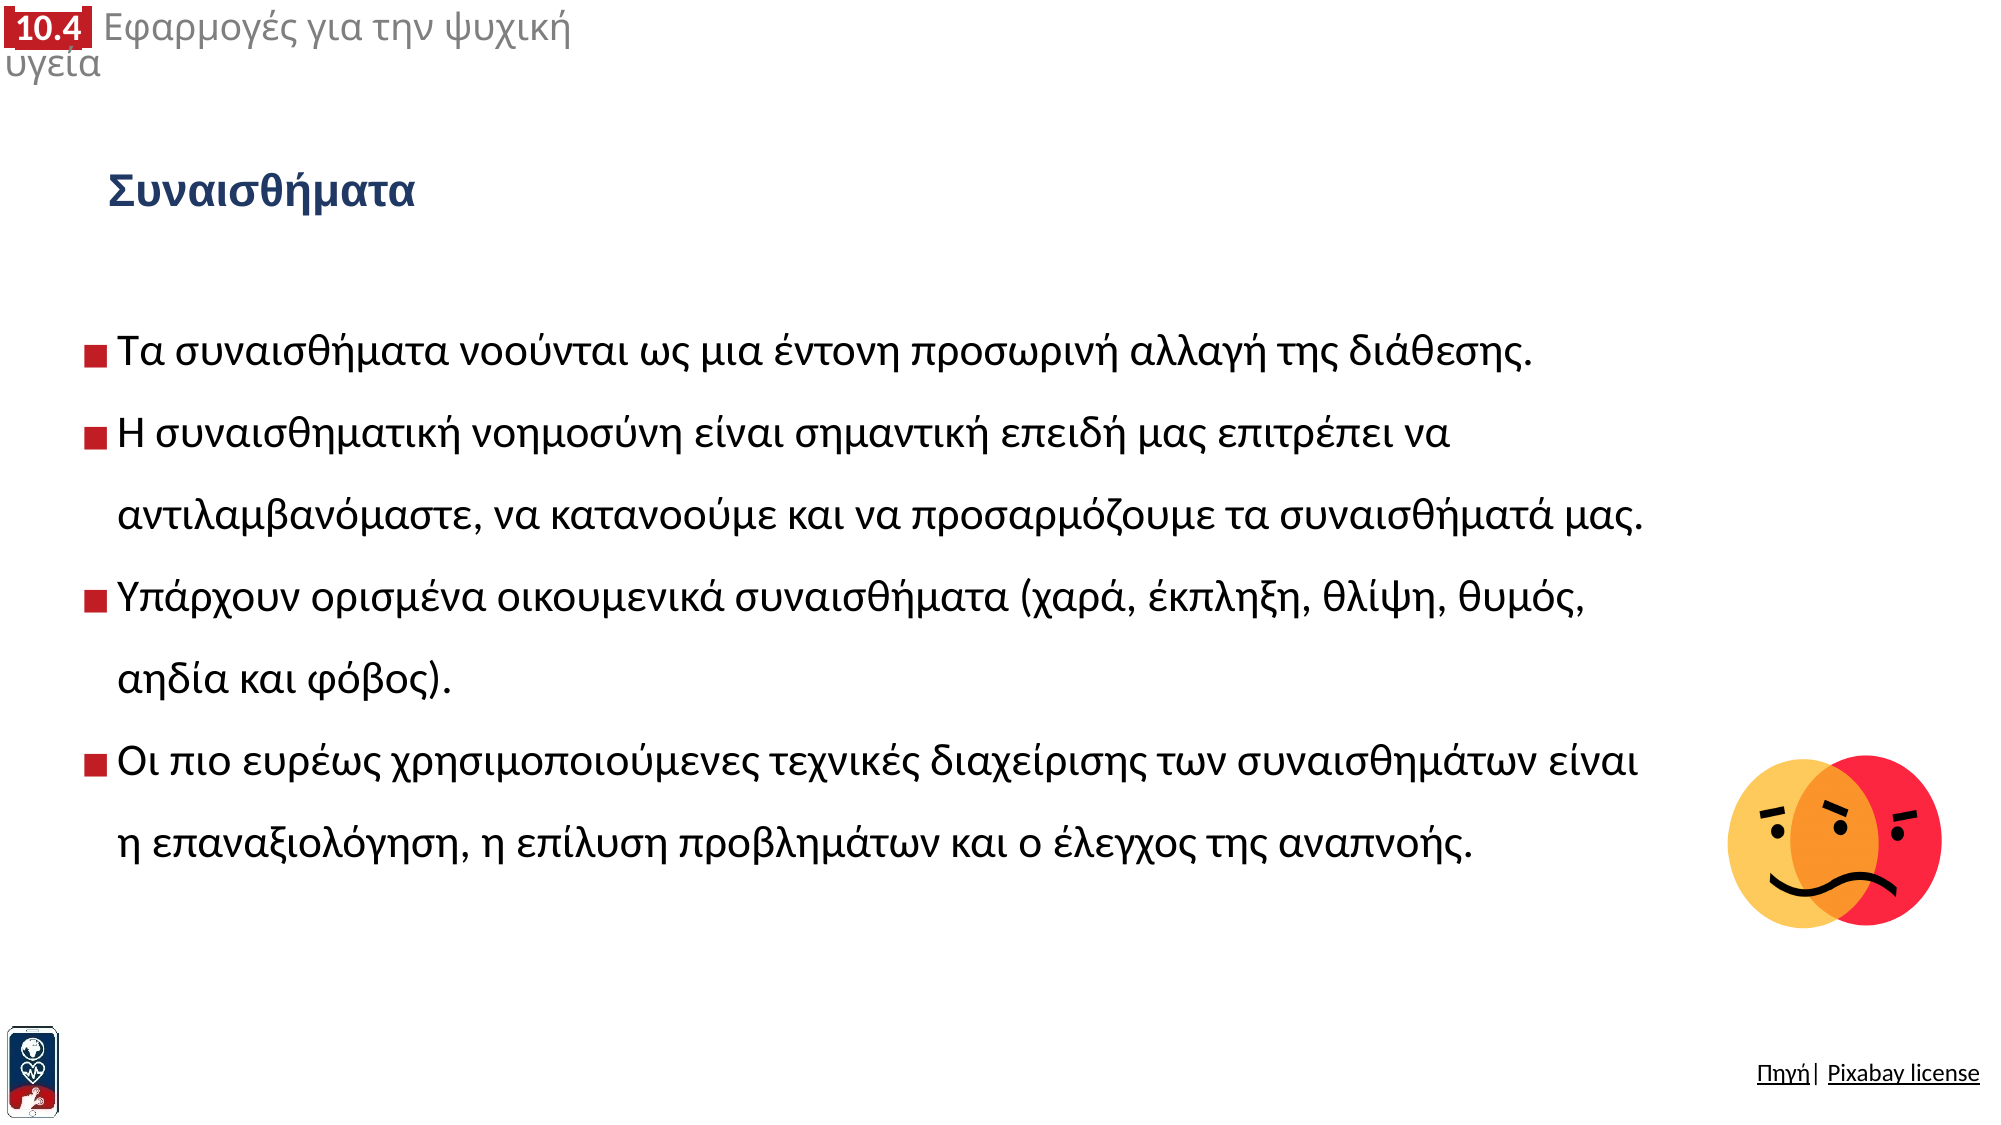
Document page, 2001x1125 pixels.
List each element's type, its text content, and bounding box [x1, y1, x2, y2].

title Συναισθήματα [92, 138, 1908, 238]
text_box Πηγή| Pixabay license [1599, 1048, 1996, 1095]
picture [1674, 666, 1996, 1027]
list Τα συναισθήματα νοούνται ως μια έντονη προσωρινή αλλαγή της διάθεσης. Η συναισθηματική νοημοσύνη είναι σημαντική επειδή μας επιτρέπει να αντιλαμβανόμαστε, να κατανοούμε και να προσαρμόζουμε τα συναισθήματά μας. Υπάρχουν ορισμένα οικουμενικά συναισθήματα (χαρά, έκπληξη, θλίψη, θυμός, αηδία και φόβος). Οι πιο ευρέως χρησιμοποιούμενες τεχνικές διαχείρισης των συναισθημάτων είναι η επαναξιολόγηση, η επίλυση προβλημάτων και ο έλεγχος της αναπνοής. [65, 285, 1686, 992]
picture [7, 1026, 59, 1118]
